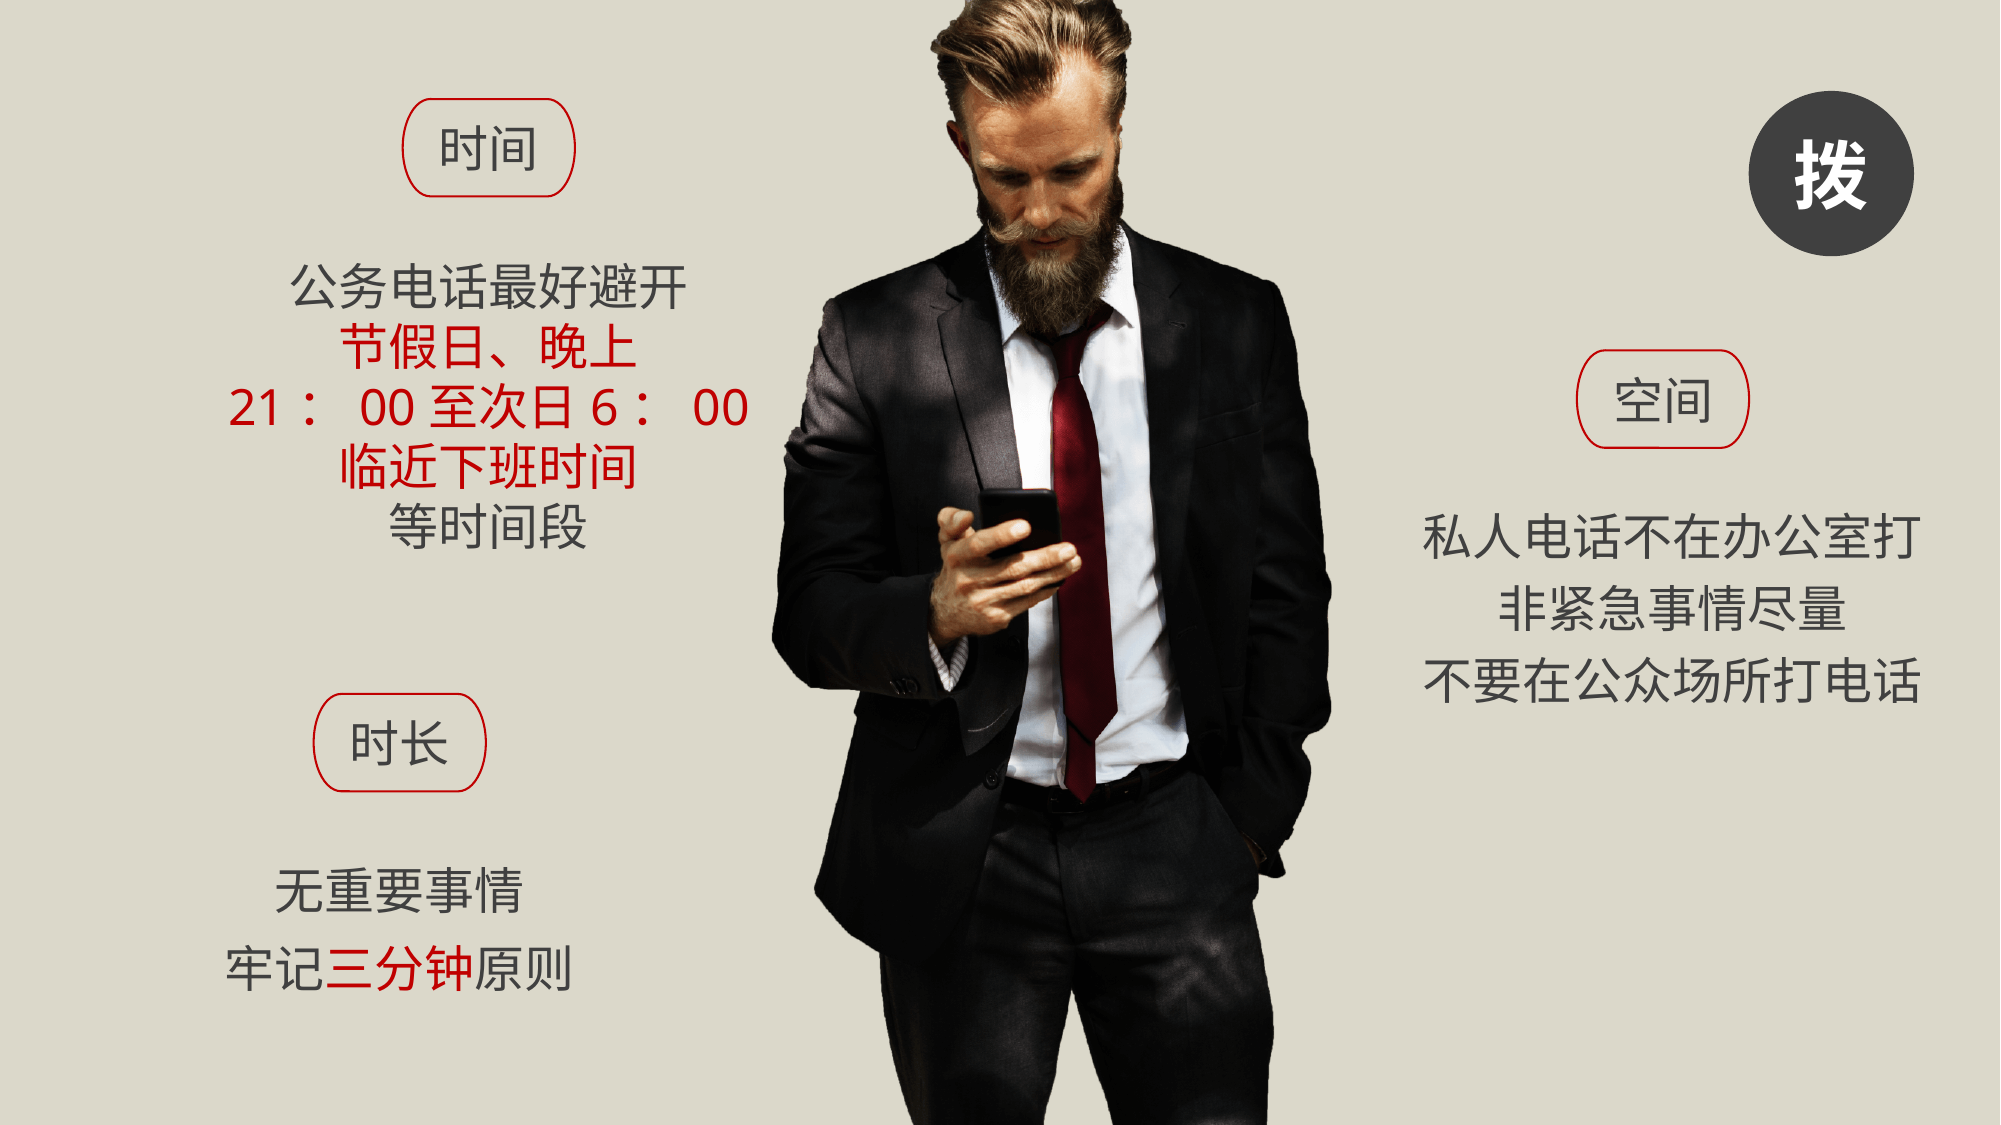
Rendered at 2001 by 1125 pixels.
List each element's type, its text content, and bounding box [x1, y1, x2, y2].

picture [726, 0, 1383, 1125]
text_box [246, 98, 732, 566]
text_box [1382, 350, 1964, 792]
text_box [192, 693, 608, 1007]
text_box 拨 [1747, 89, 1916, 258]
